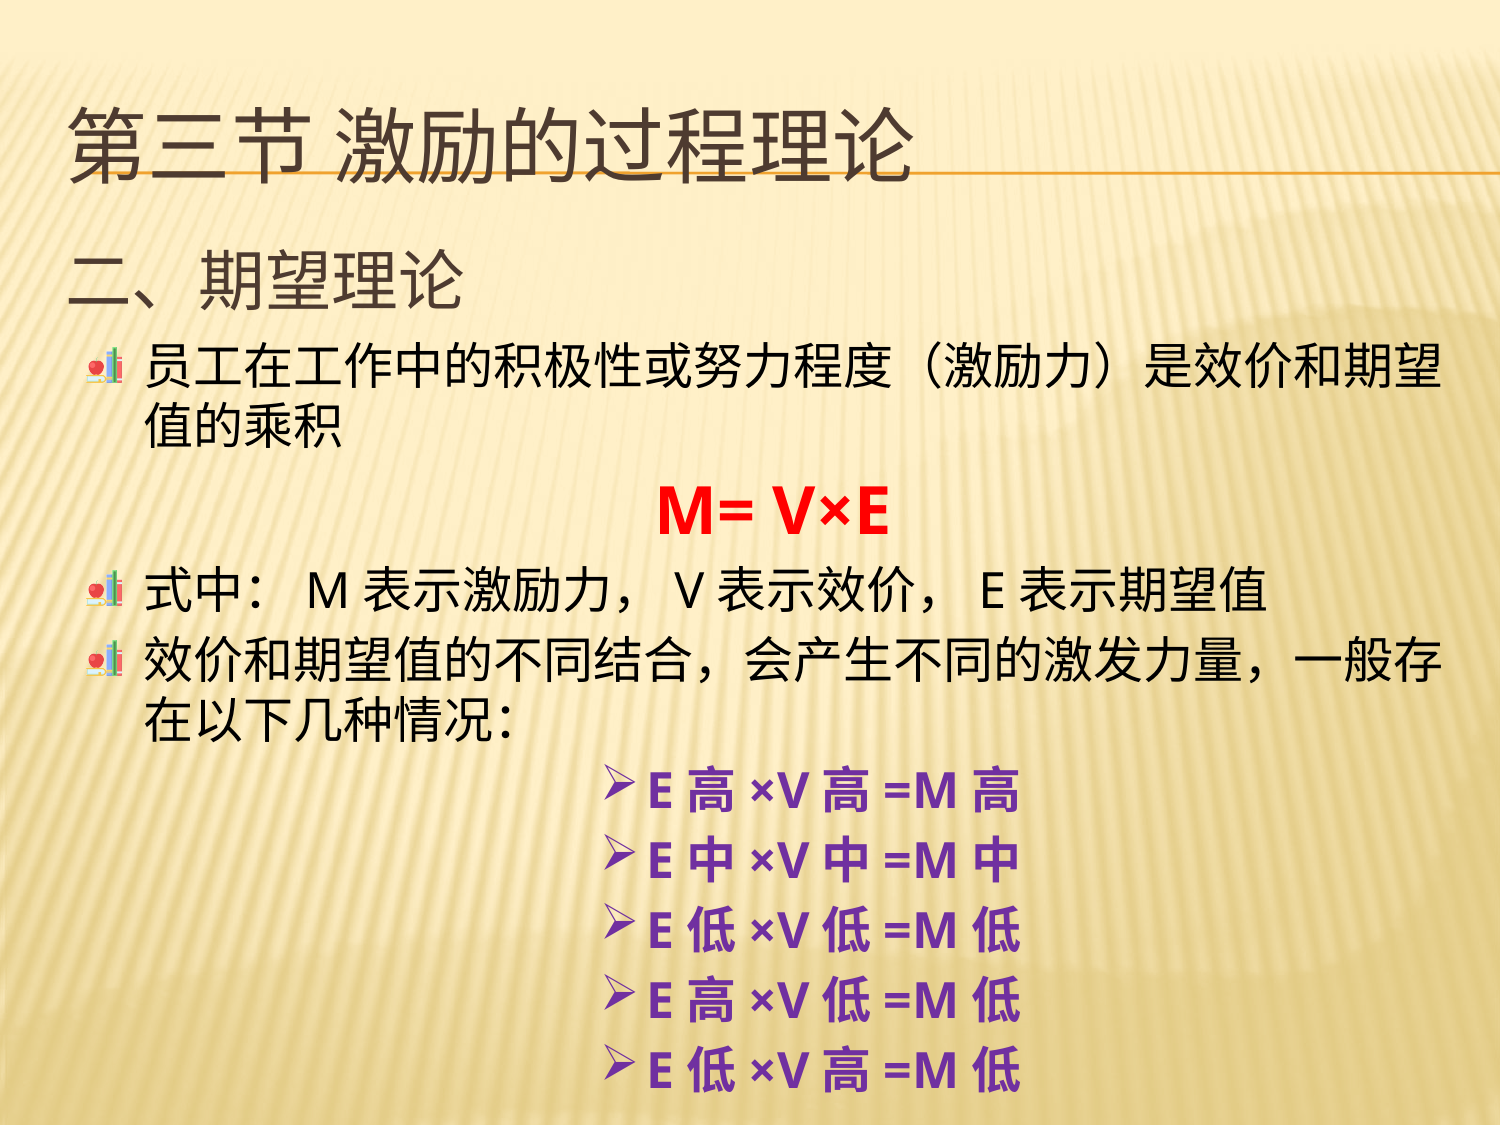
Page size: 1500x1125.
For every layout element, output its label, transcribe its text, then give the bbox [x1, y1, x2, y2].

list 二、期望理论 [49, 231, 1476, 362]
text_box 员工在工作中的积极性或努力程度（激励力）是效价和期望值的乘积 M= V×E 式中：M表示激励力，V表示效价，E表示期望值 效价和期望值的不同结合，会产生不同的激发力量，一般存在以下几种情况： E高×V高=M高 E中×V中=M中 E低×V低=M低 E高×V低=M低 E低×V高=M低 [71, 327, 1475, 1125]
picture [86, 570, 122, 606]
picture [86, 347, 122, 383]
title 第三节 激励的过程理论 [50, 75, 1475, 213]
picture [86, 640, 122, 676]
